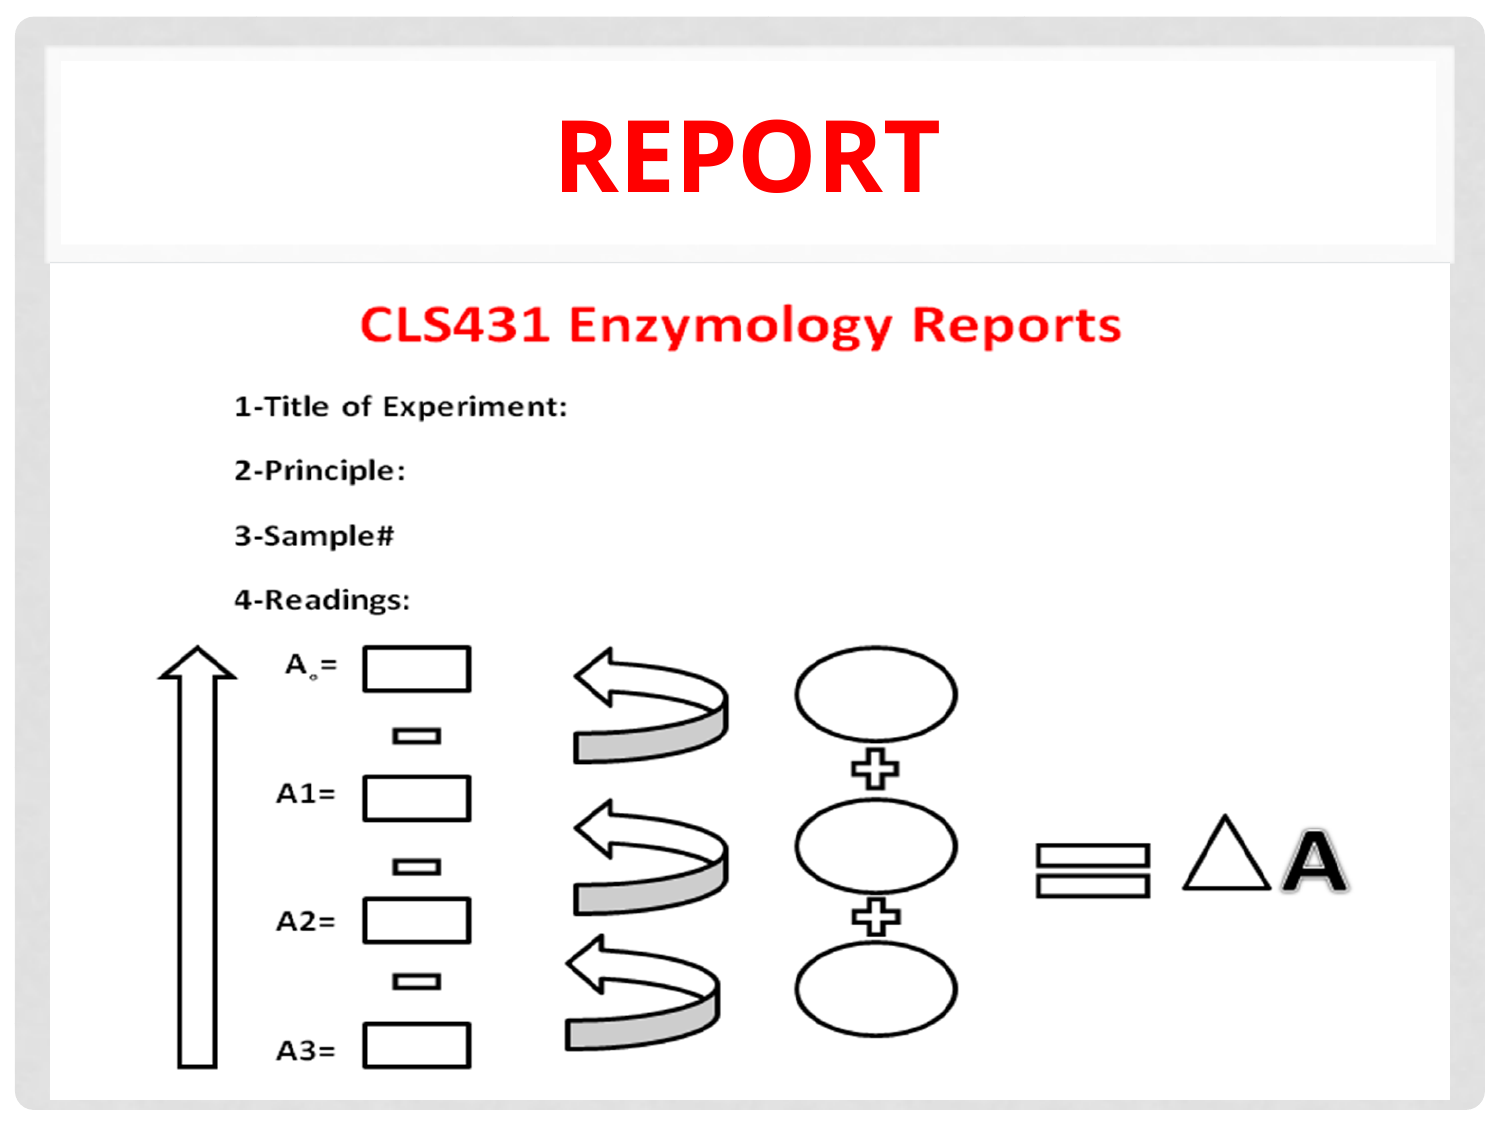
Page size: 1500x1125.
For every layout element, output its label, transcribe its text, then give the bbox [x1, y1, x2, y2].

title report [69, 66, 1425, 238]
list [49, 262, 1451, 1101]
